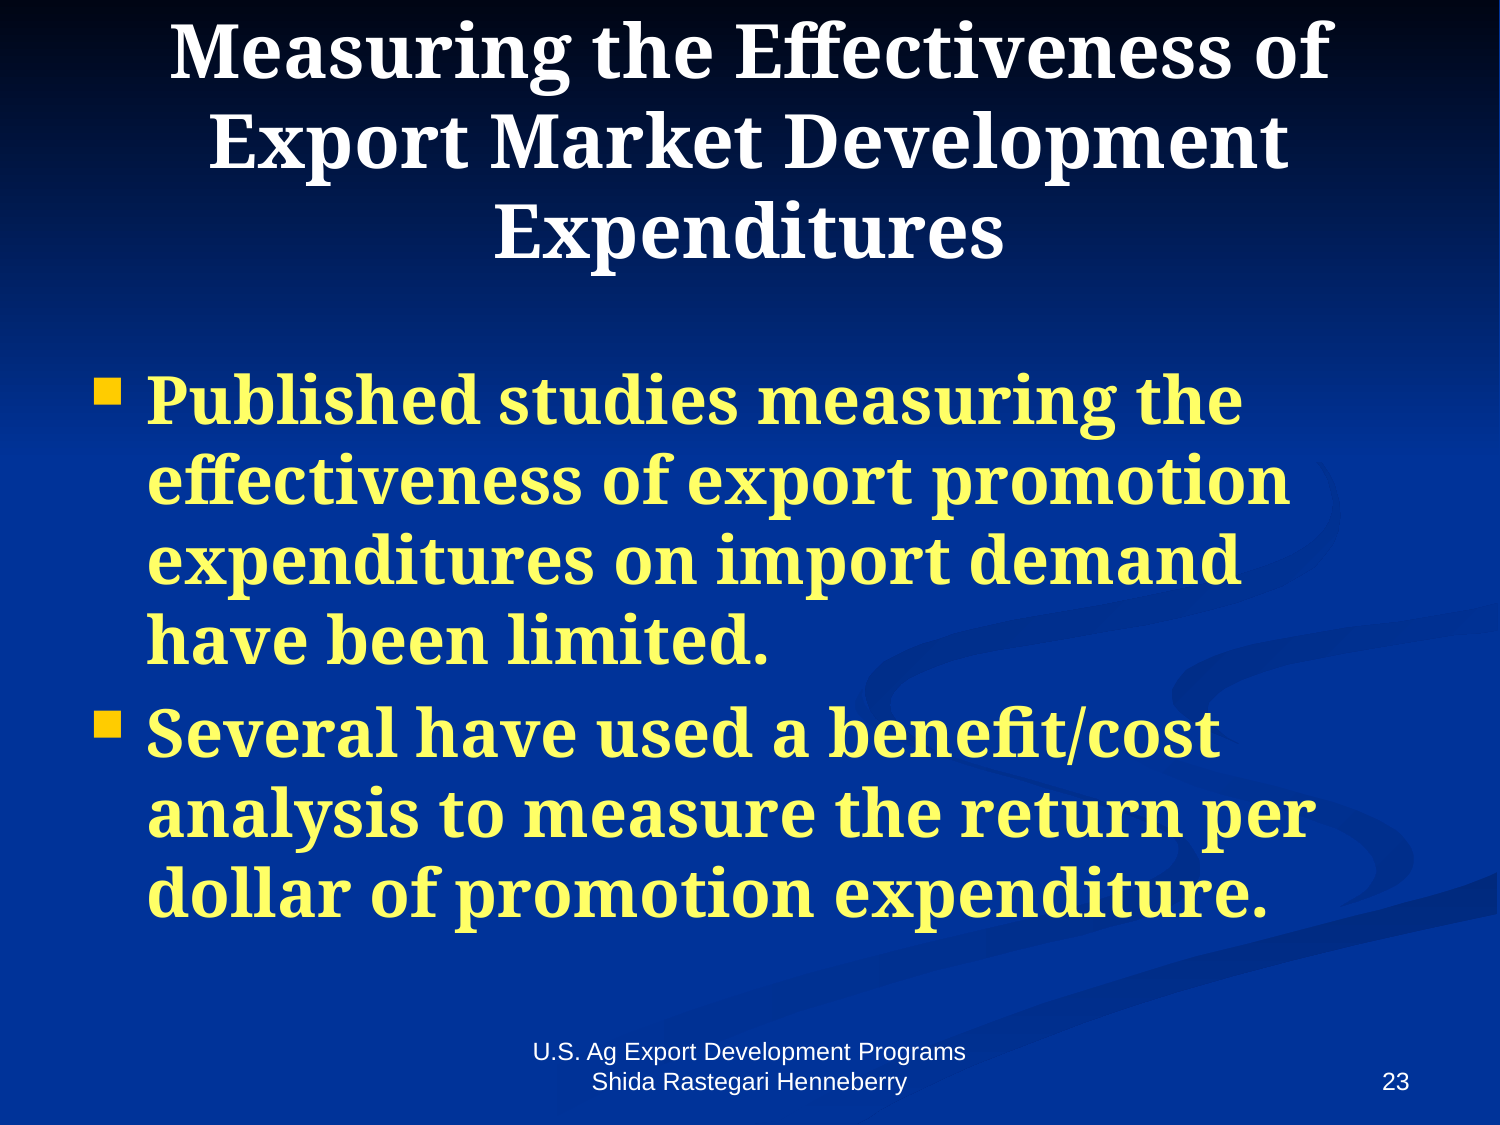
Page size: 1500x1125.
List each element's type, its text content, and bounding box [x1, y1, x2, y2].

list Published studies measuring the effectiveness of export promotion expenditures on import demand have been limited. Several have used a benefit/cost analysis to measure the return per dollar of promotion expenditure. [75, 350, 1425, 925]
slide_number 23 [1074, 1025, 1425, 1104]
footer U.S. Ag Export Development Programs Shida Rastegari Henneberry [512, 1025, 988, 1104]
title Measuring the Effectiveness of Export Market Development Expenditures [75, 45, 1425, 233]
